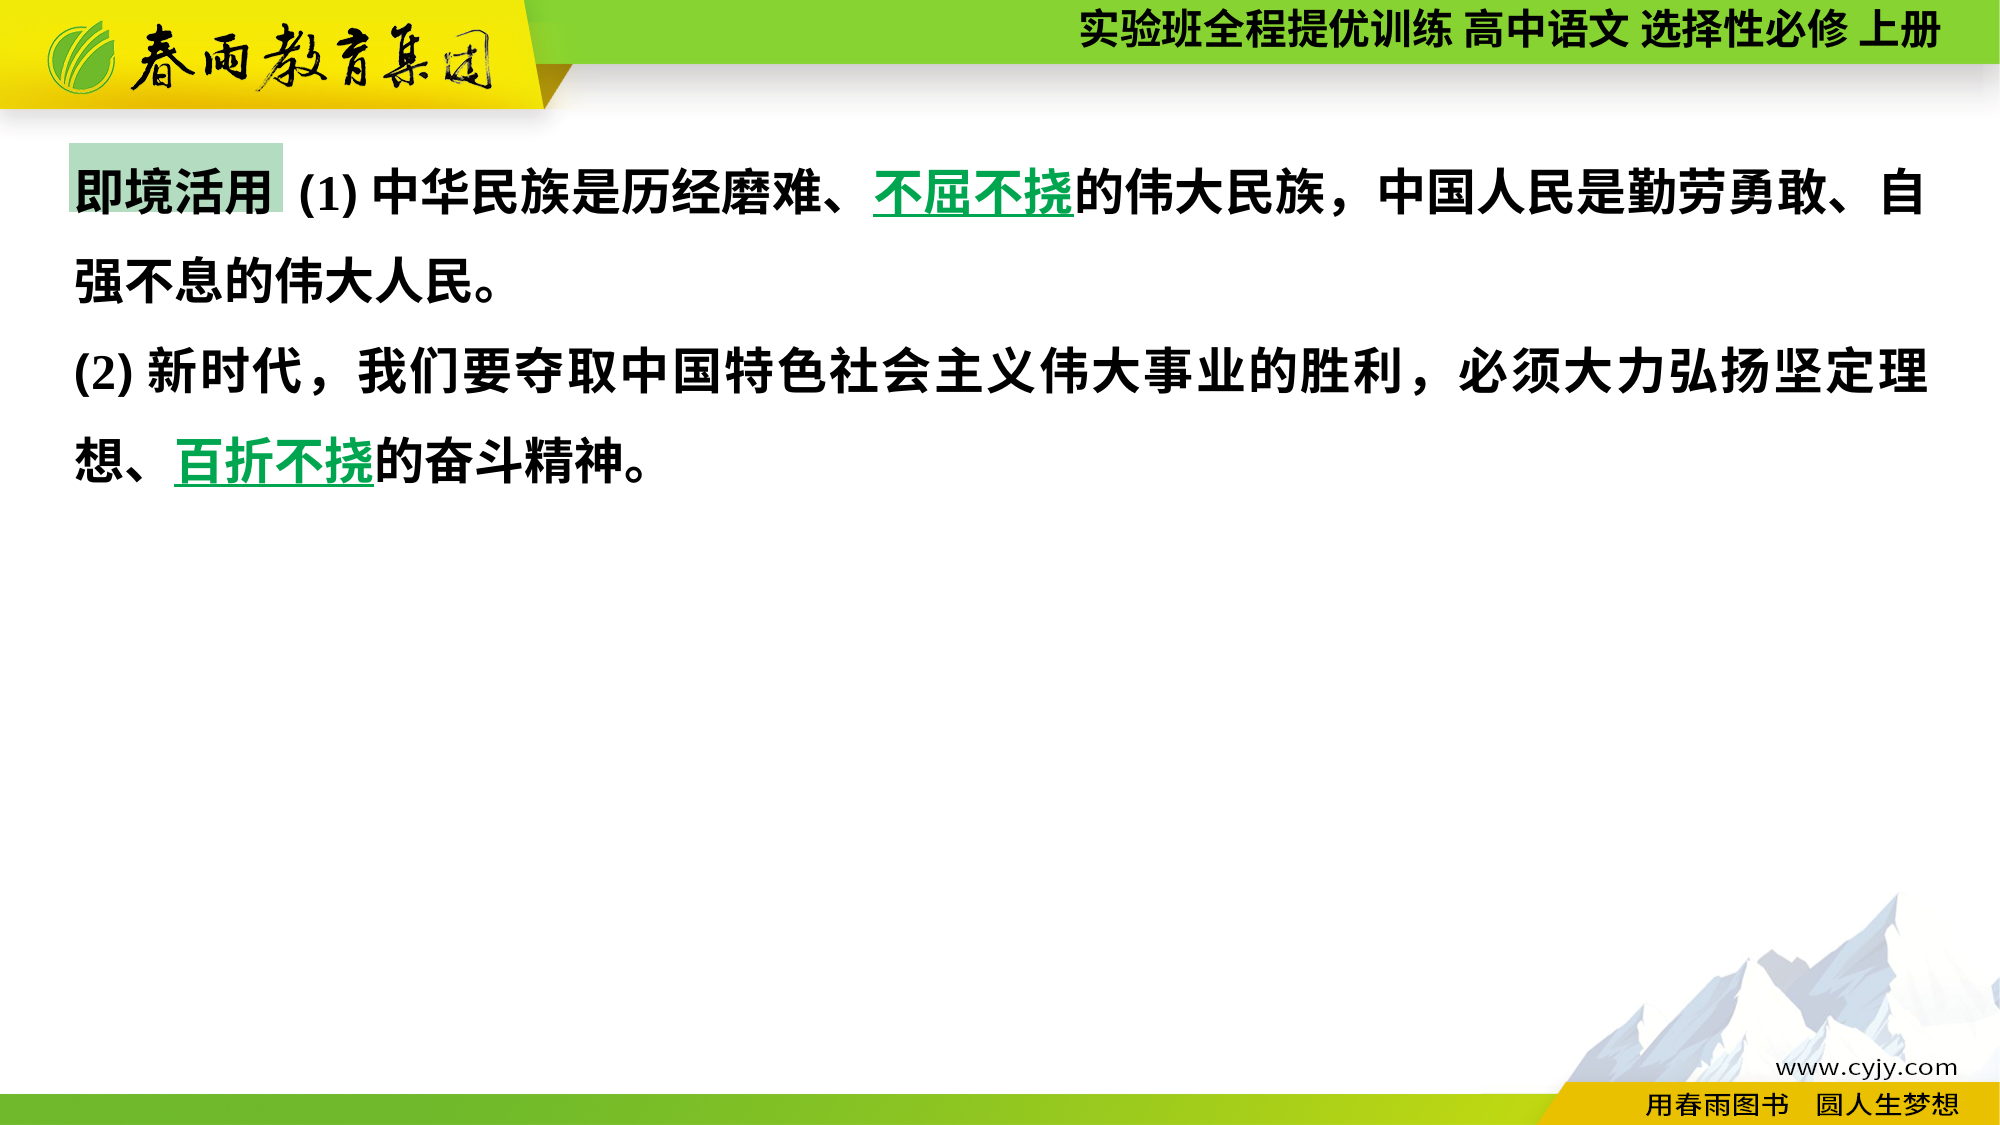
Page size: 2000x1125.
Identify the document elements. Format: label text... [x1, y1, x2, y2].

picture [0, 0, 2000, 1125]
list 即境活用 (1)中华民族是历经磨难、不屈不挠的伟大民族，中国人民是勤劳勇敢、自强不息的伟大人民。 (2)新时代，我们要夺取中国特色社会主义伟大事业的胜利，必须大力弘扬坚定理想、百折不挠的奋斗精神。 [59, 122, 1944, 502]
